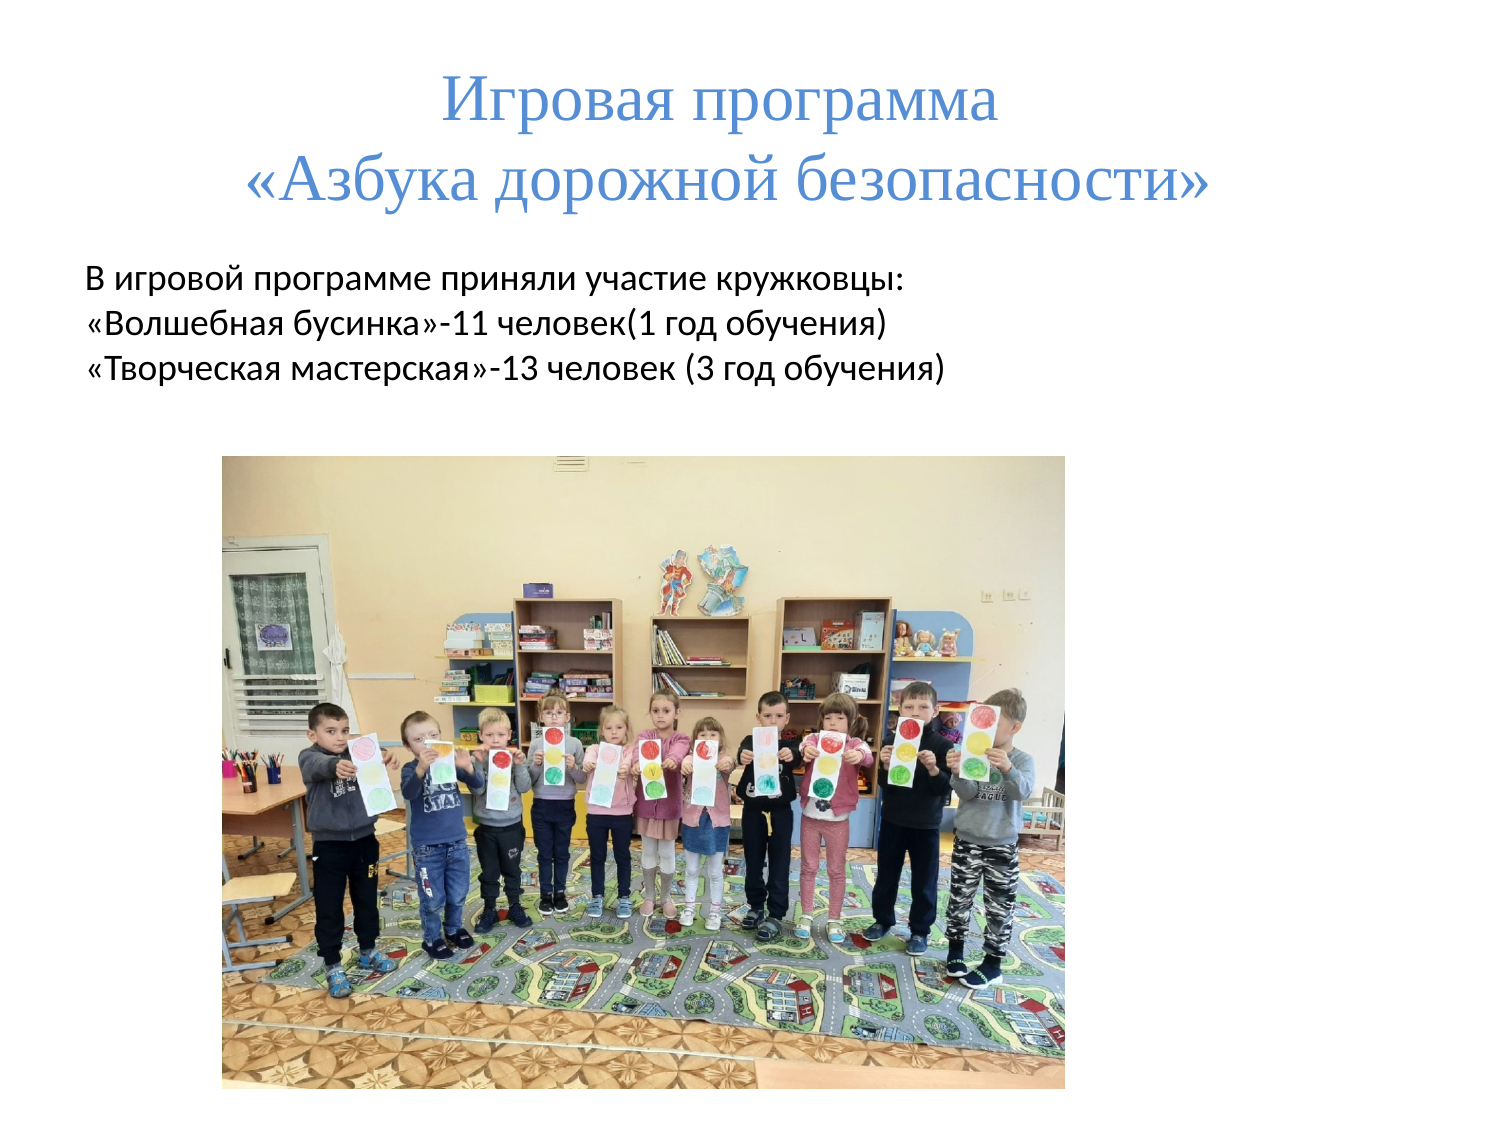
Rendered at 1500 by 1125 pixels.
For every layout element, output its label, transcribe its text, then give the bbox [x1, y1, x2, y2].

picture [222, 456, 1065, 1089]
text_box В игровой программе приняли участие кружковцы: «Волшебная бусинка»-11 человек(1 год обучения) «Творческая мастерская»-13 человек (3 год обучения) [70, 246, 1465, 396]
text_box Игровая программа «Азбука дорожной безопасности» [35, 46, 1407, 222]
